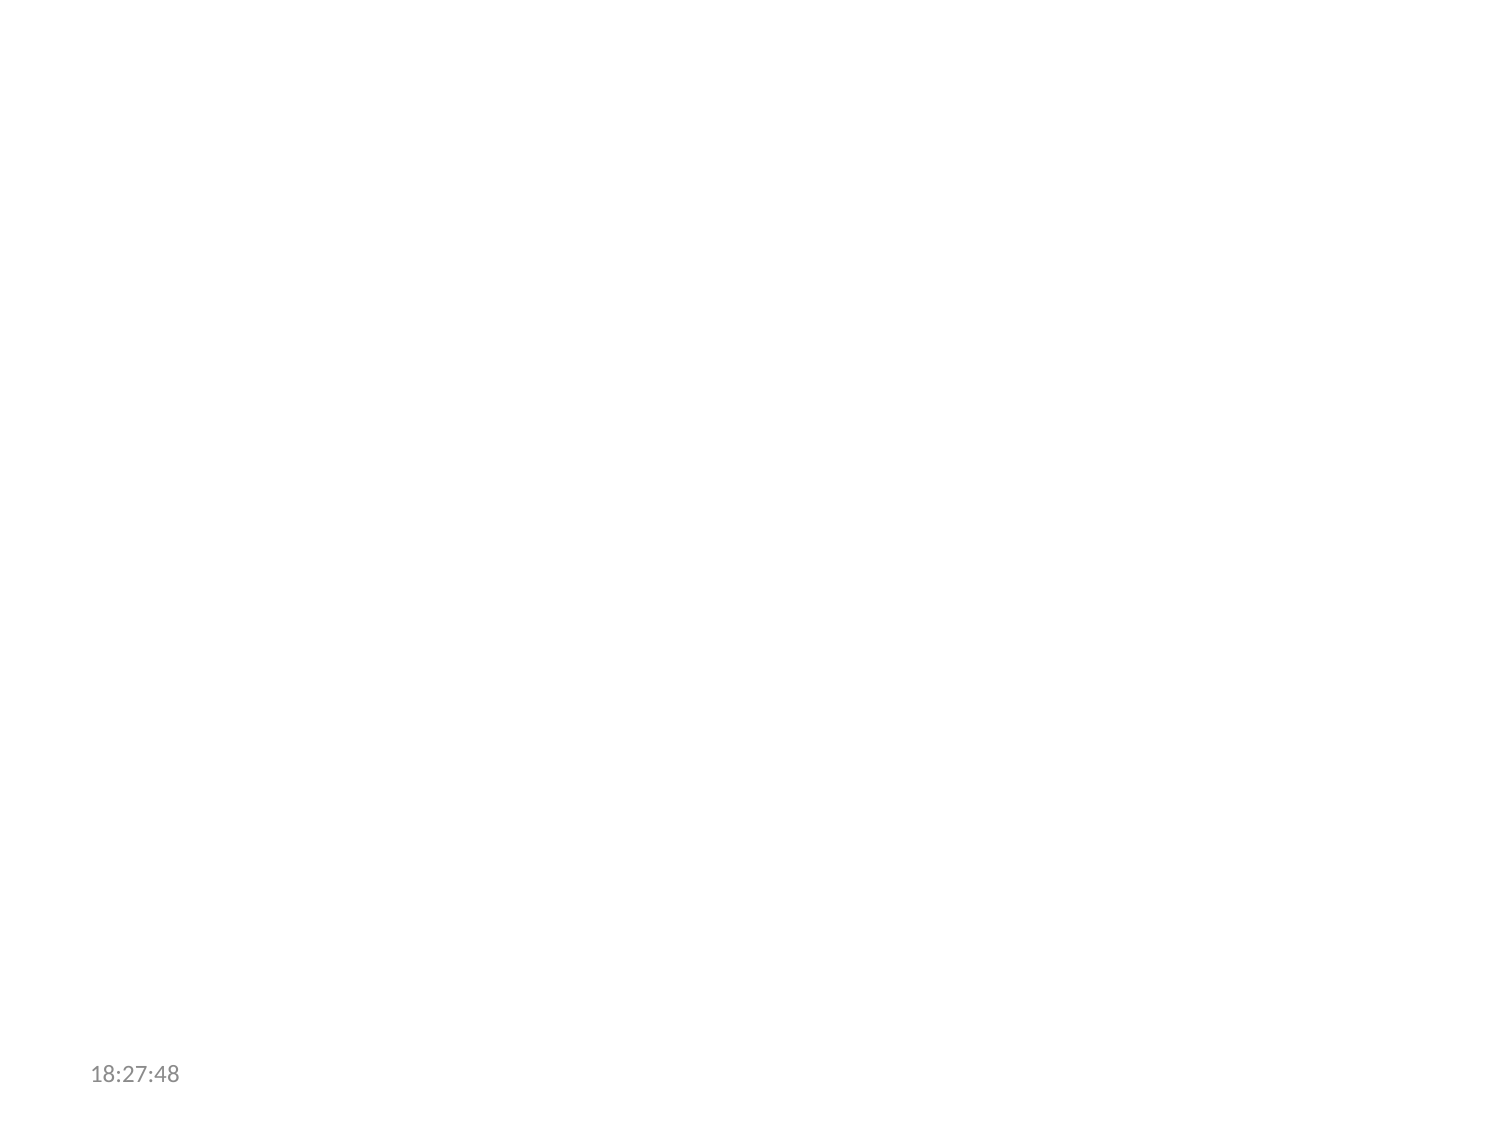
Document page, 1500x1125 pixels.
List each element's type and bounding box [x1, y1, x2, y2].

slide_number [75, 1042, 425, 1103]
